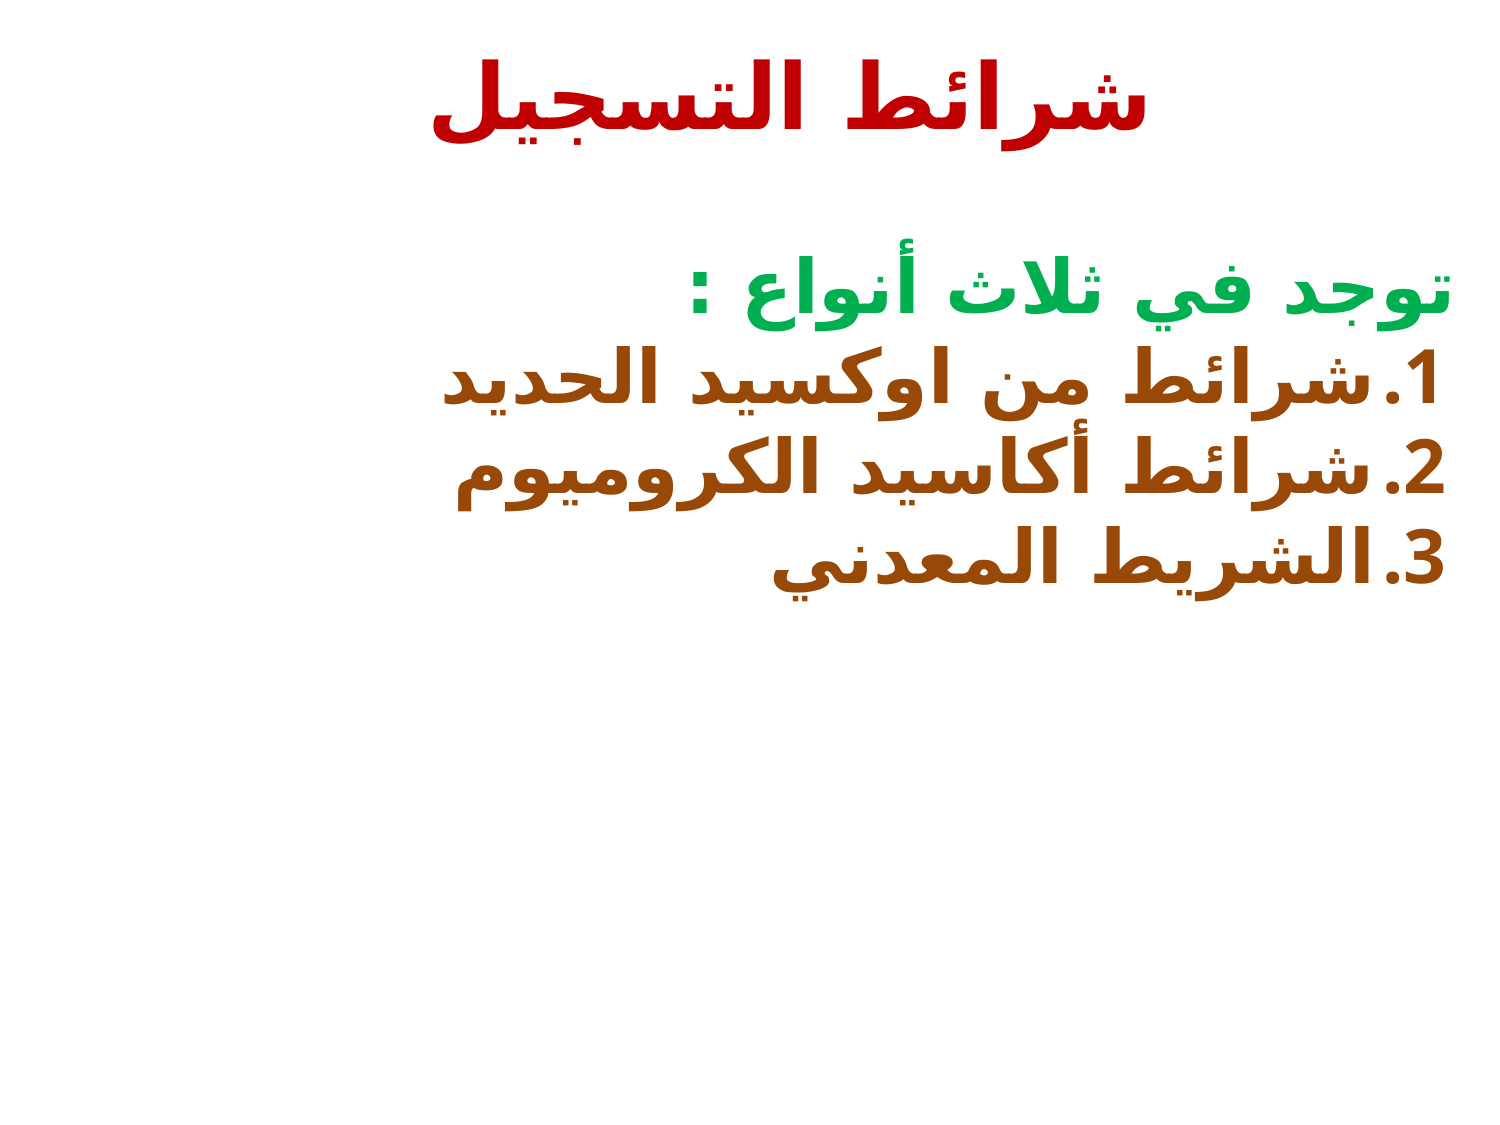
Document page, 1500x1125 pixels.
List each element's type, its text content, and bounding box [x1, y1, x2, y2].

text_box شرائط التسجيل توجد في ثلاث أنواع : شرائط من اوكسيد الحديد شرائط أكاسيد الكروميوم الشريط المعدني [110, 30, 1471, 666]
